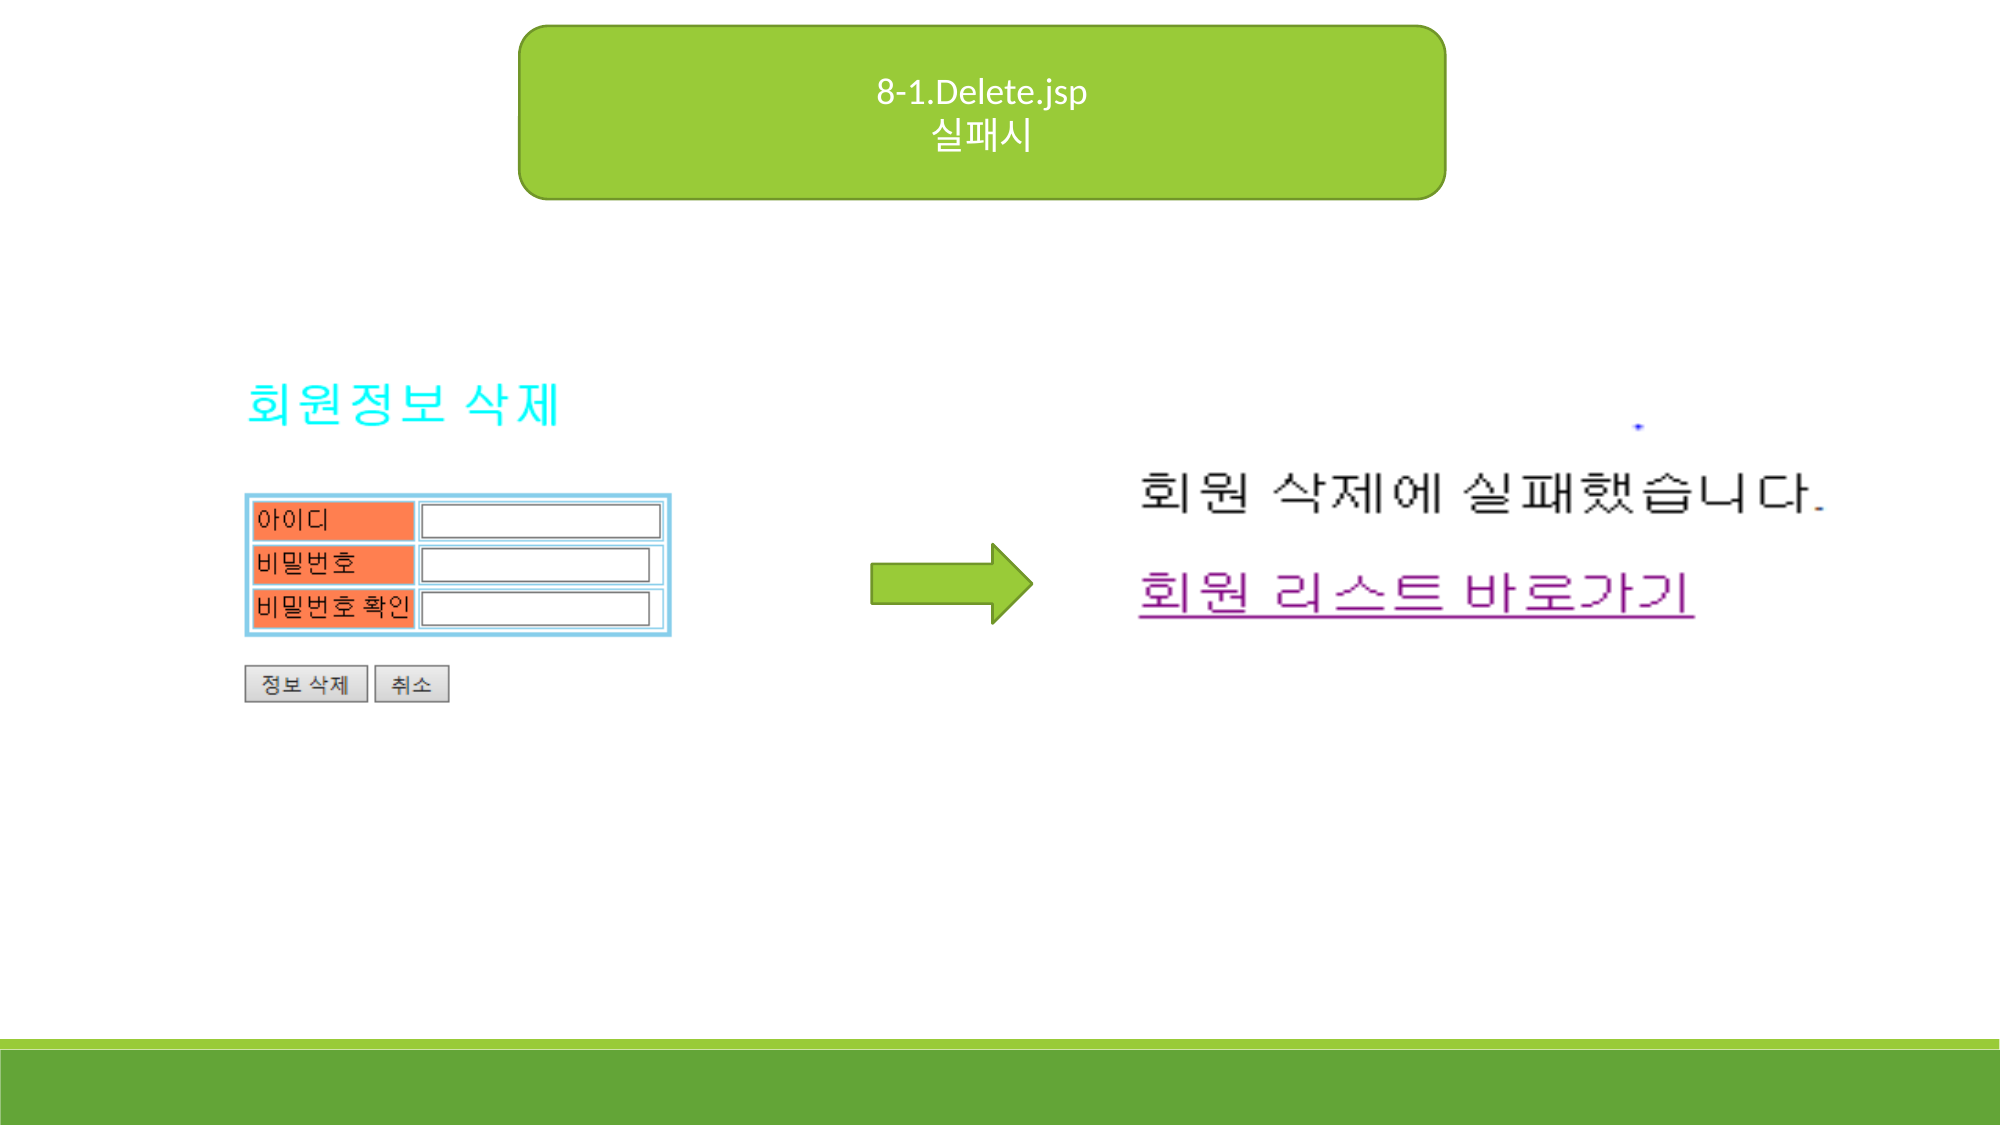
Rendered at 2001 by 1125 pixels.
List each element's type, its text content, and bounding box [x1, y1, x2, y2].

picture [114, 322, 852, 868]
text_box 8-1.Delete.jsp 실패시 [517, 24, 1447, 201]
text_box [870, 542, 1034, 625]
picture [1110, 423, 1835, 699]
